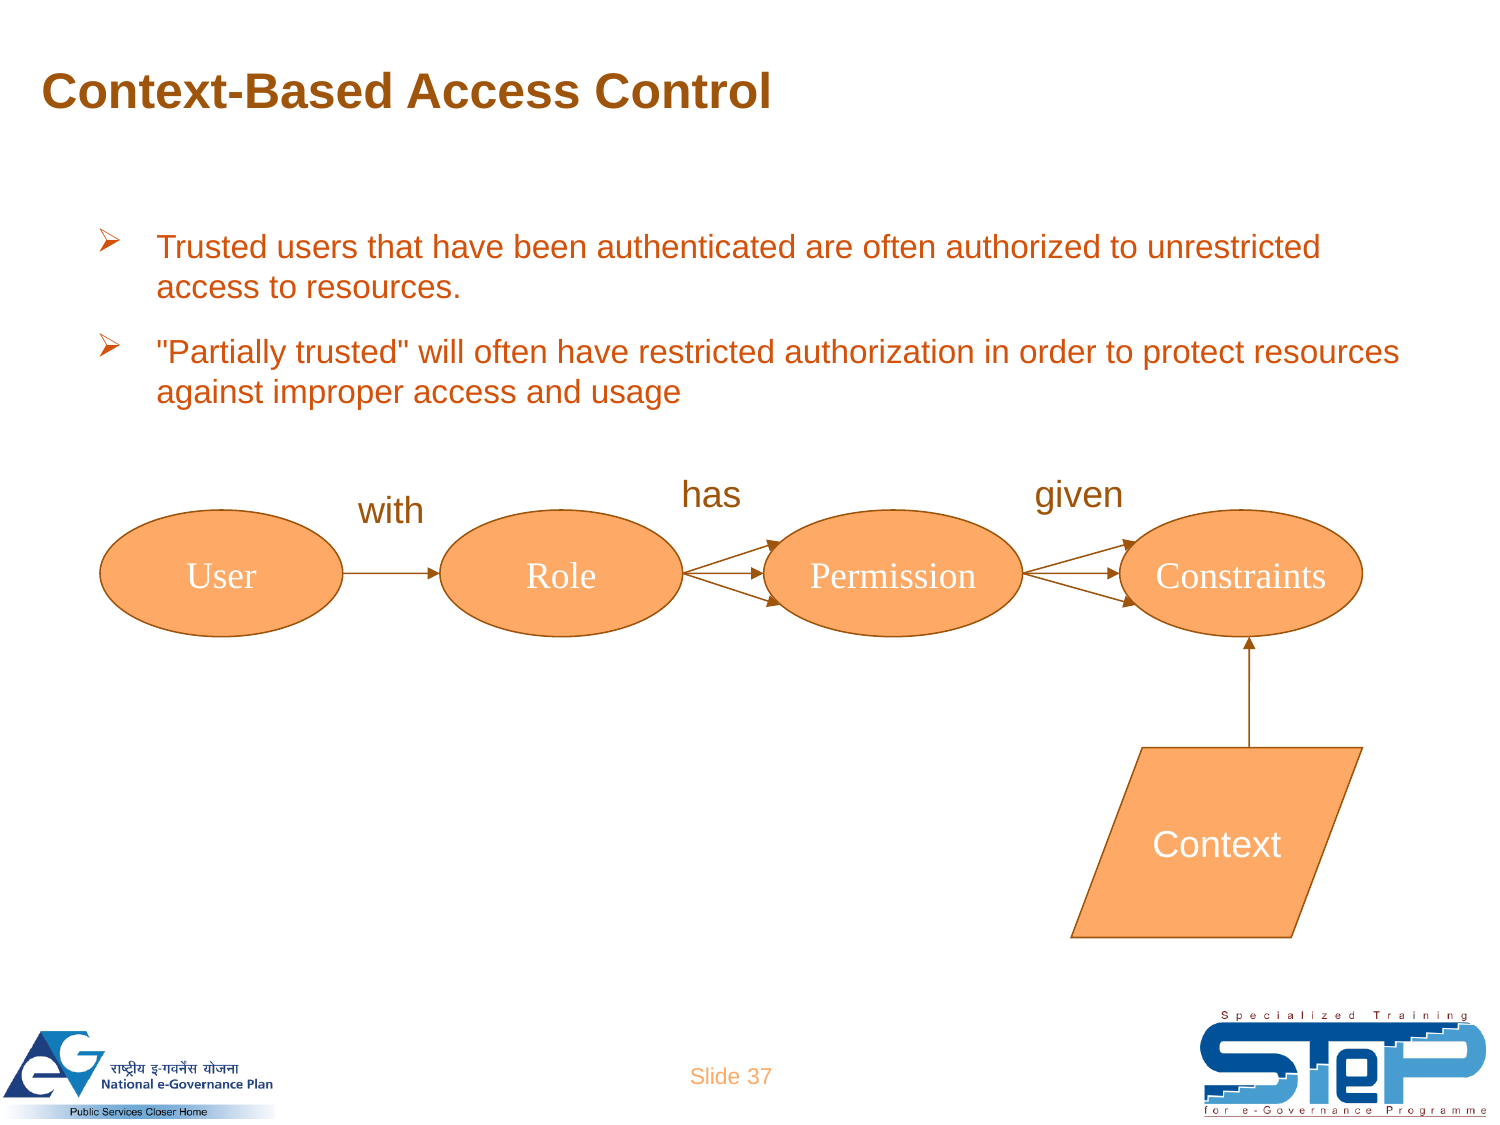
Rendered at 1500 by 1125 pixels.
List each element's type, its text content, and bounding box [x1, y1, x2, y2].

picture [1200, 1011, 1486, 1117]
title Context-Based Access Control [26, 50, 1472, 176]
picture [2, 1031, 275, 1119]
list Trusted users that have been authenticated are often authorized to unrestricted access to resources. "Partially trusted" will often have restricted authorization in order to protect resources against improper access and usage [37, 224, 1413, 438]
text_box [99, 462, 1363, 938]
